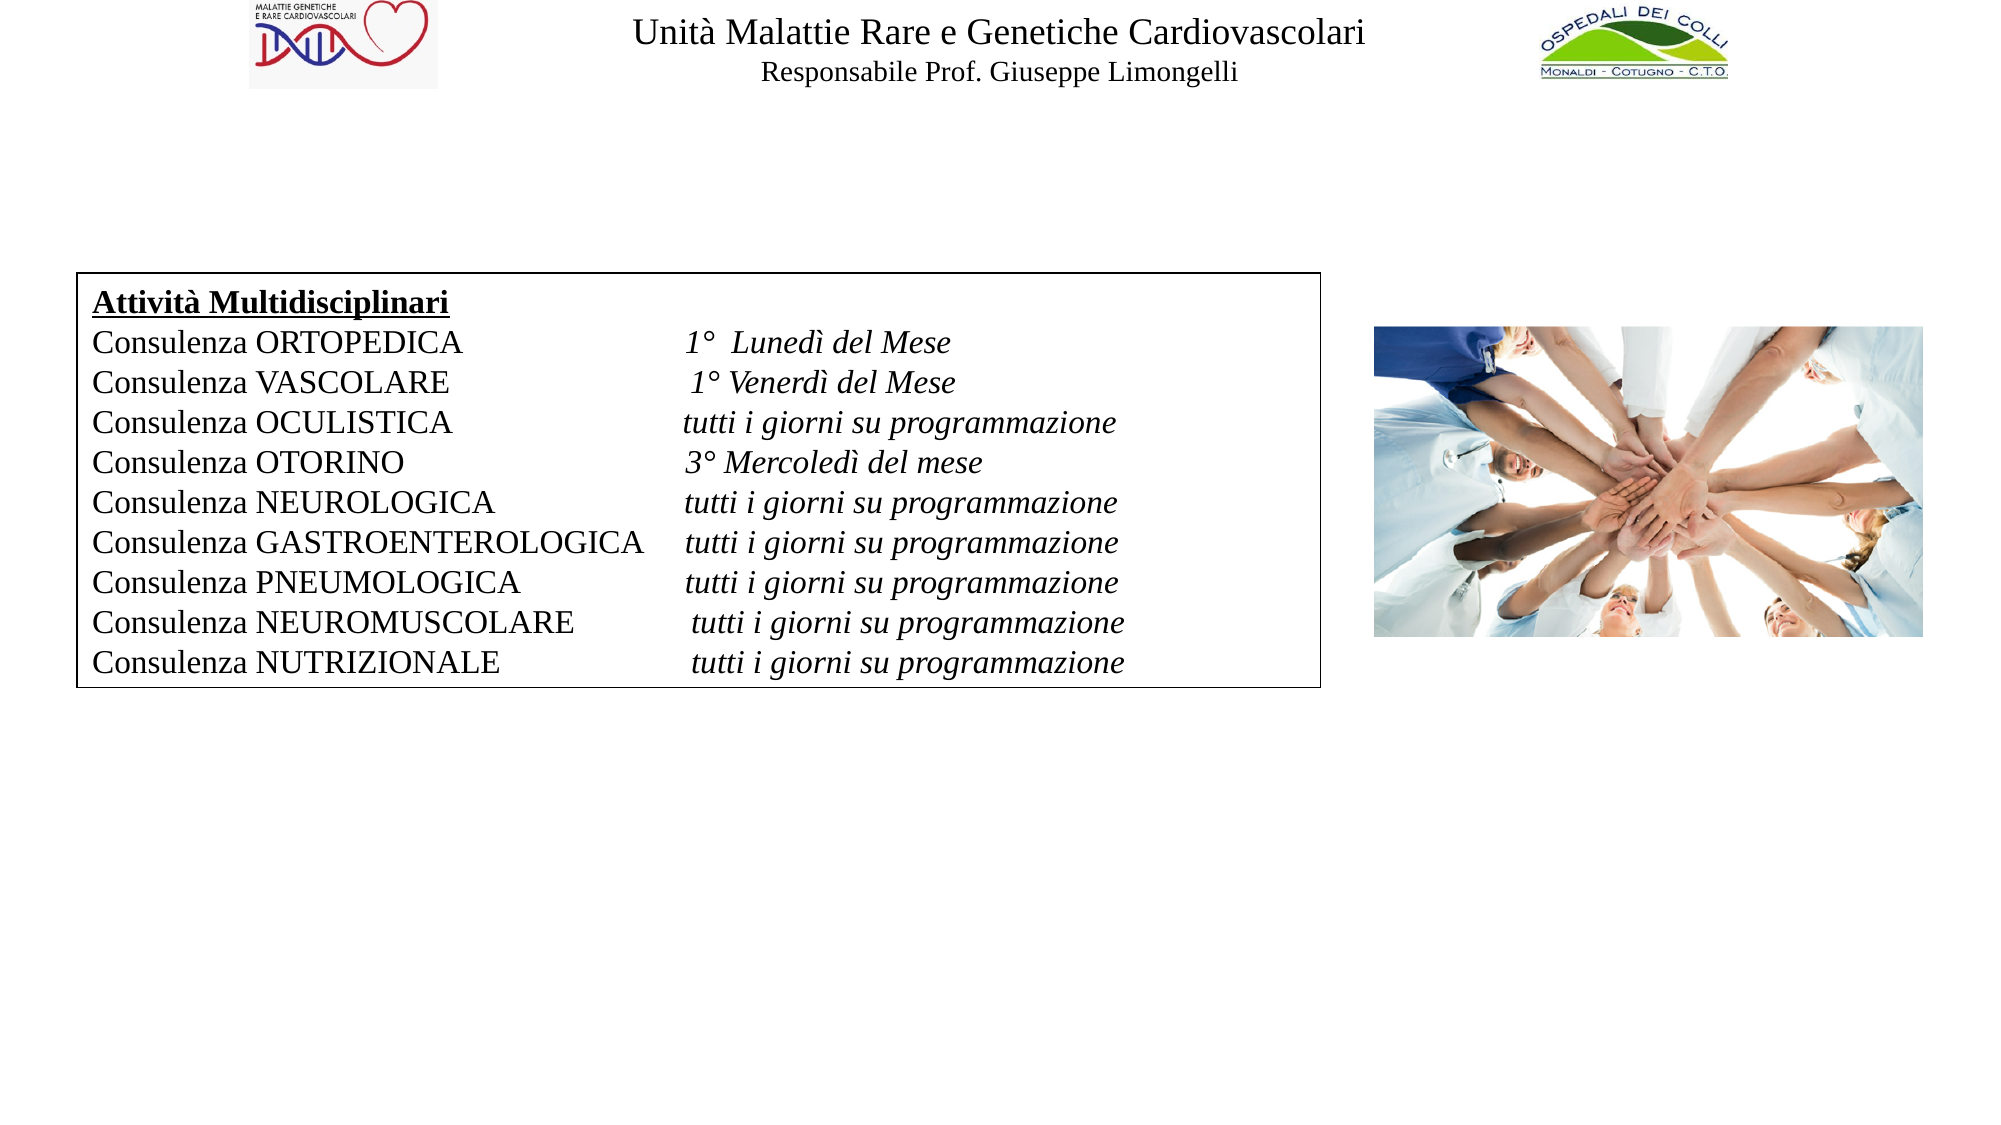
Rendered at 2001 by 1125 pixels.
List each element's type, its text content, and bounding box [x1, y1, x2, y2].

picture [1539, 0, 1728, 82]
picture [1371, 322, 1923, 639]
text_box Unità Malattie Rare e Genetiche Cardiovascolari Responsabile Prof. Giuseppe Limongelli [249, 0, 1750, 185]
text_box Attività Multidisciplinari Consulenza ORTOPEDICA 1° Lunedì del Mese Consulenza VASCOLARE 1° Venerdì del Mese Consulenza OCULISTICA tutti i giorni su programmazione Consulenza OTORINO 3° Mercoledì del mese Consulenza NEUROLOGICA tutti i giorni su programmazione Consulenza GASTROENTEROLOGICA tutti i giorni su programmazione Consulenza PNEUMOLOGICA tutti i giorni su programmazione Consulenza NEUROMUSCOLARE tutti i giorni su programmazione Consulenza NUTRIZIONALE tutti i giorni su programmazione [77, 273, 1321, 688]
picture [249, 0, 438, 89]
